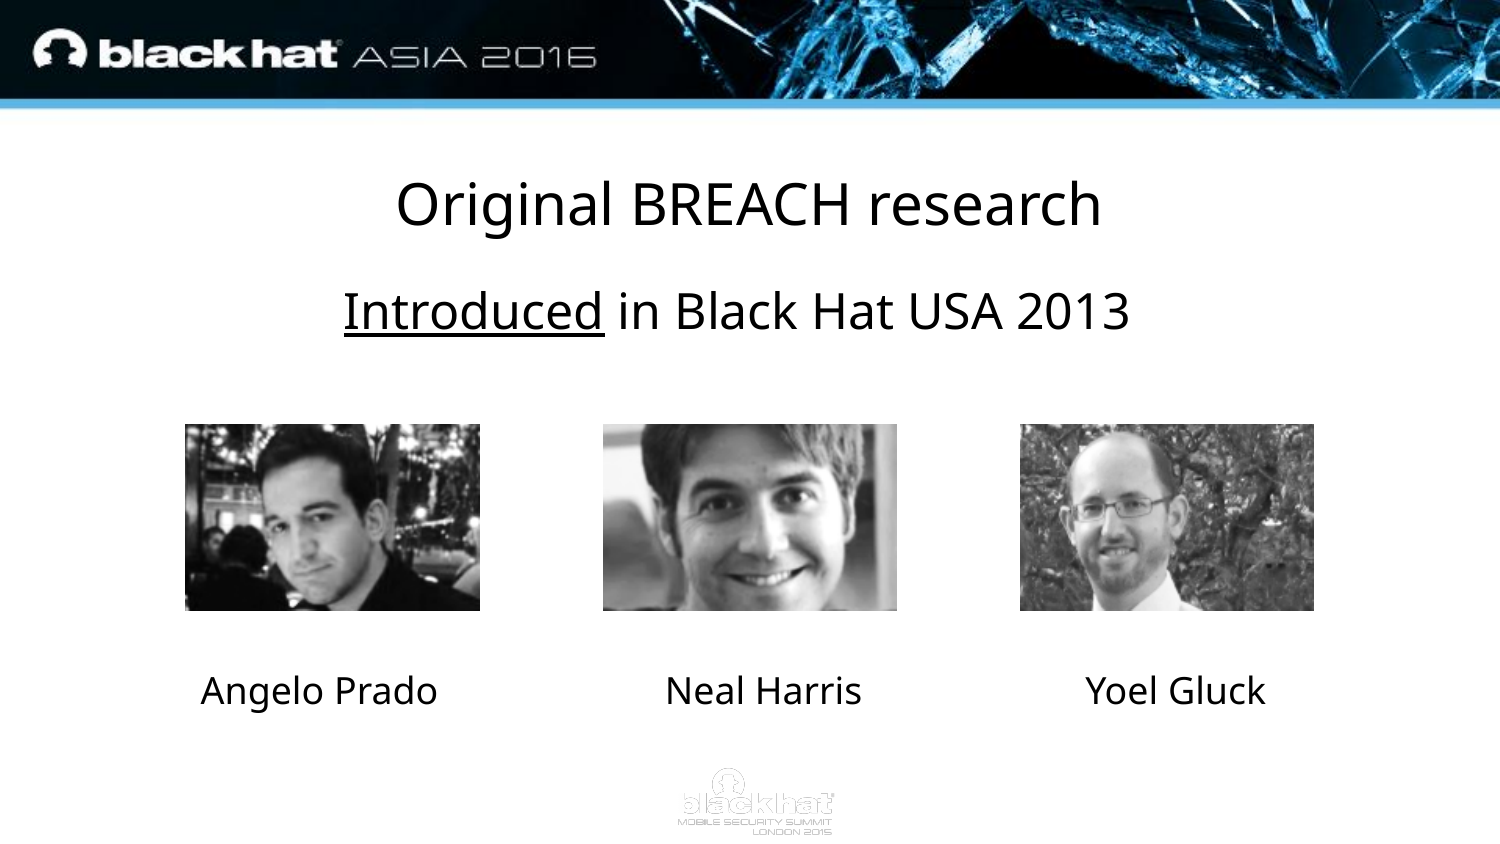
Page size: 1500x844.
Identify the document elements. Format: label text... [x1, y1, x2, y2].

picture [0, 0, 1500, 844]
text_box Original BREACH research [62, 159, 1438, 245]
text_box Yoel Gluck [1070, 659, 1315, 719]
text_box Introduced in Black Hat USA 2013 [24, 271, 1450, 355]
text_box Neal Harris [649, 659, 963, 719]
text_box Angelo Prado [185, 659, 499, 719]
